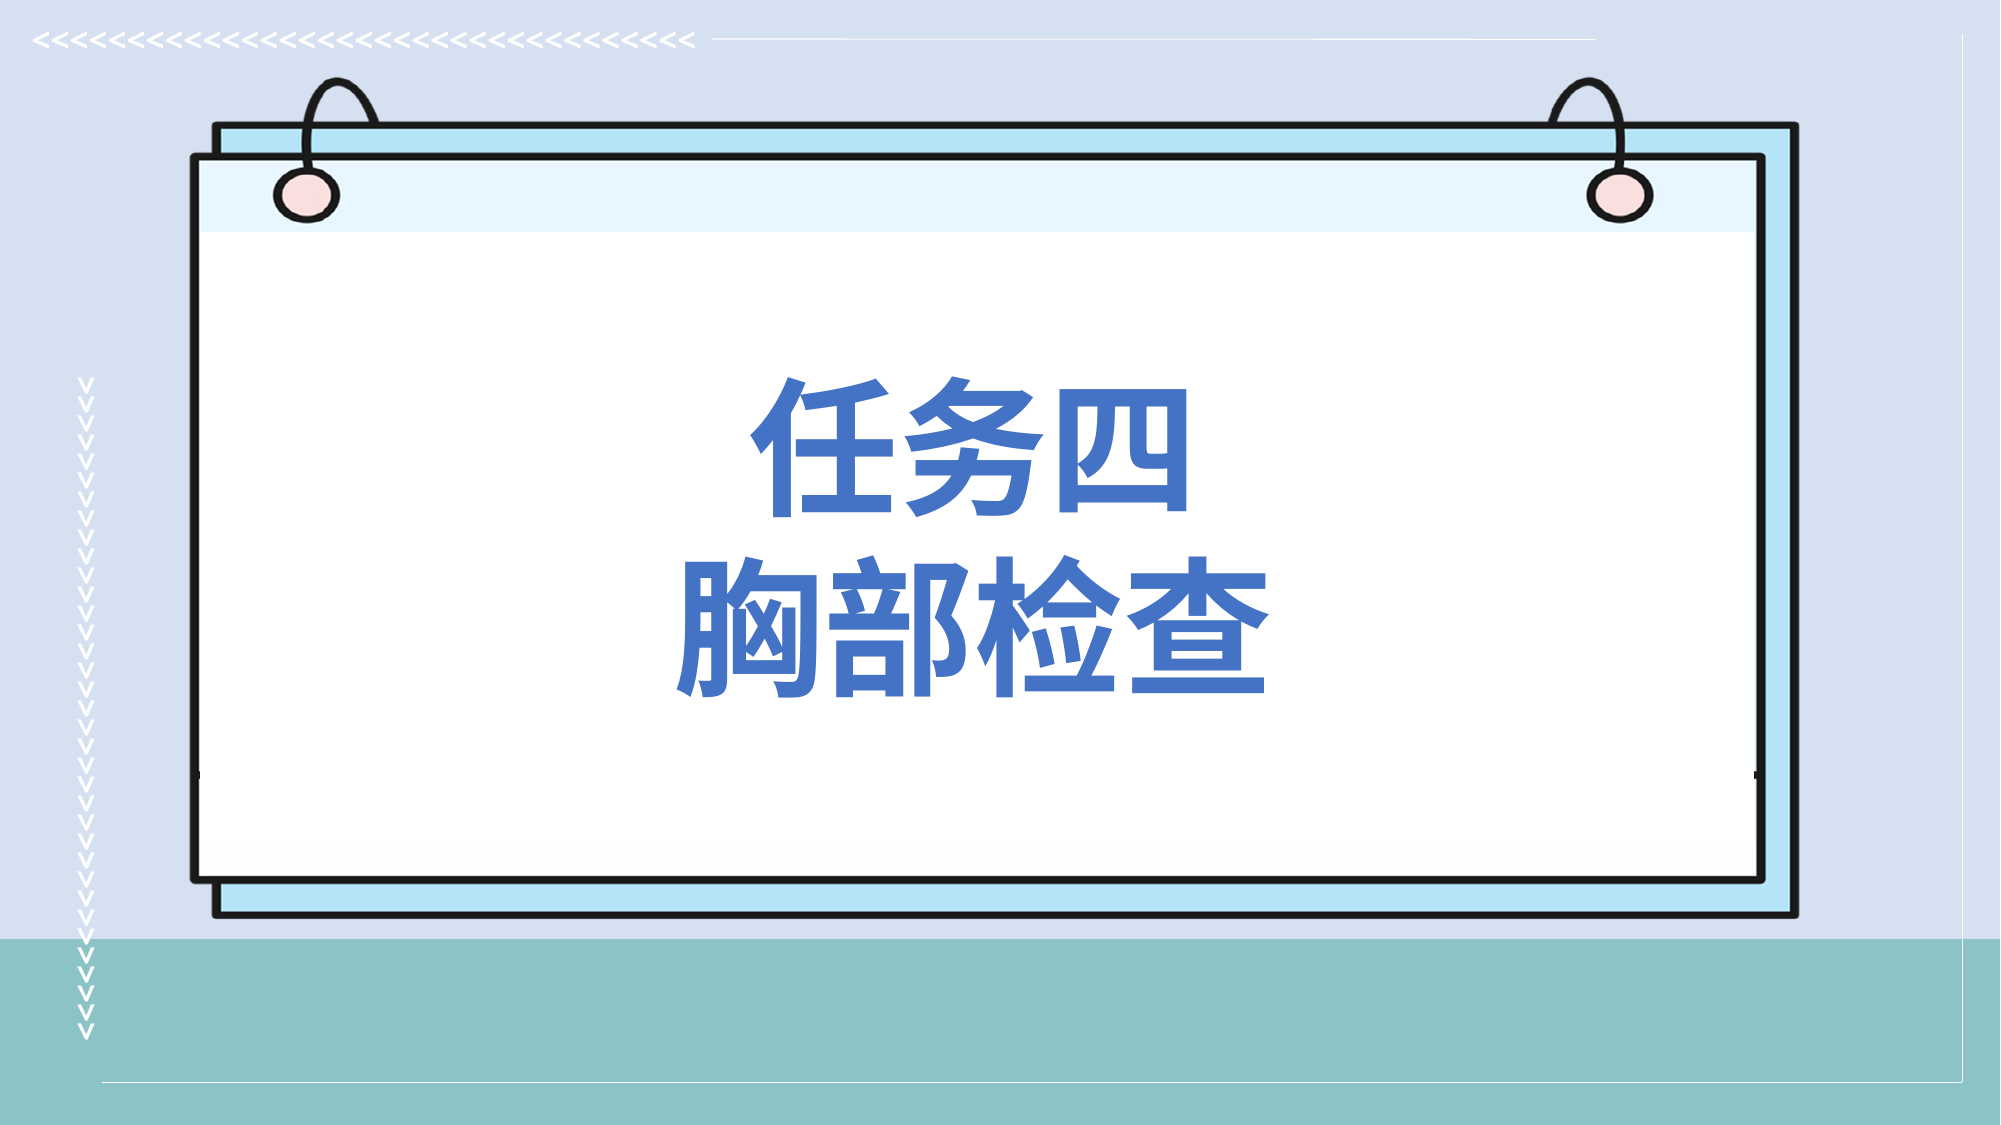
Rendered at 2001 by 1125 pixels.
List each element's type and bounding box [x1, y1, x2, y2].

picture [107, 37, 1841, 947]
